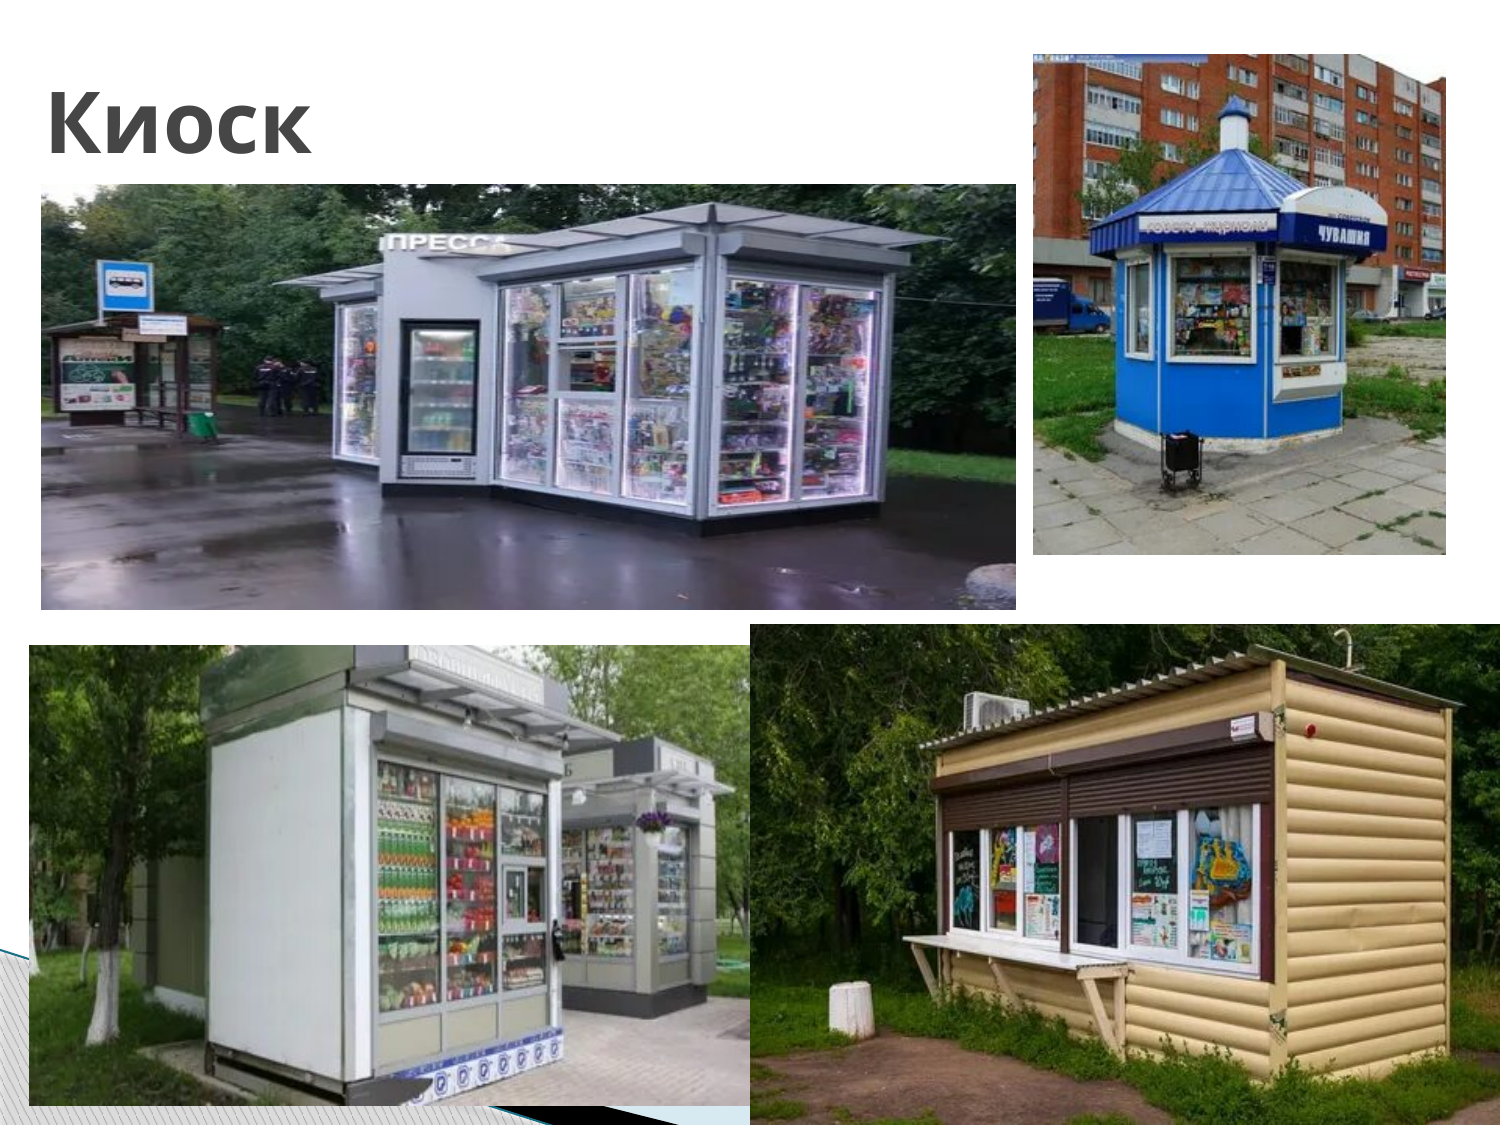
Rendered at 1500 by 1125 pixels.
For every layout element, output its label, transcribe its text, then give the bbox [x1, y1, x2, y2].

picture [1033, 54, 1447, 555]
picture [40, 184, 1016, 610]
picture [29, 624, 1500, 1125]
title Киоск [29, 42, 904, 197]
